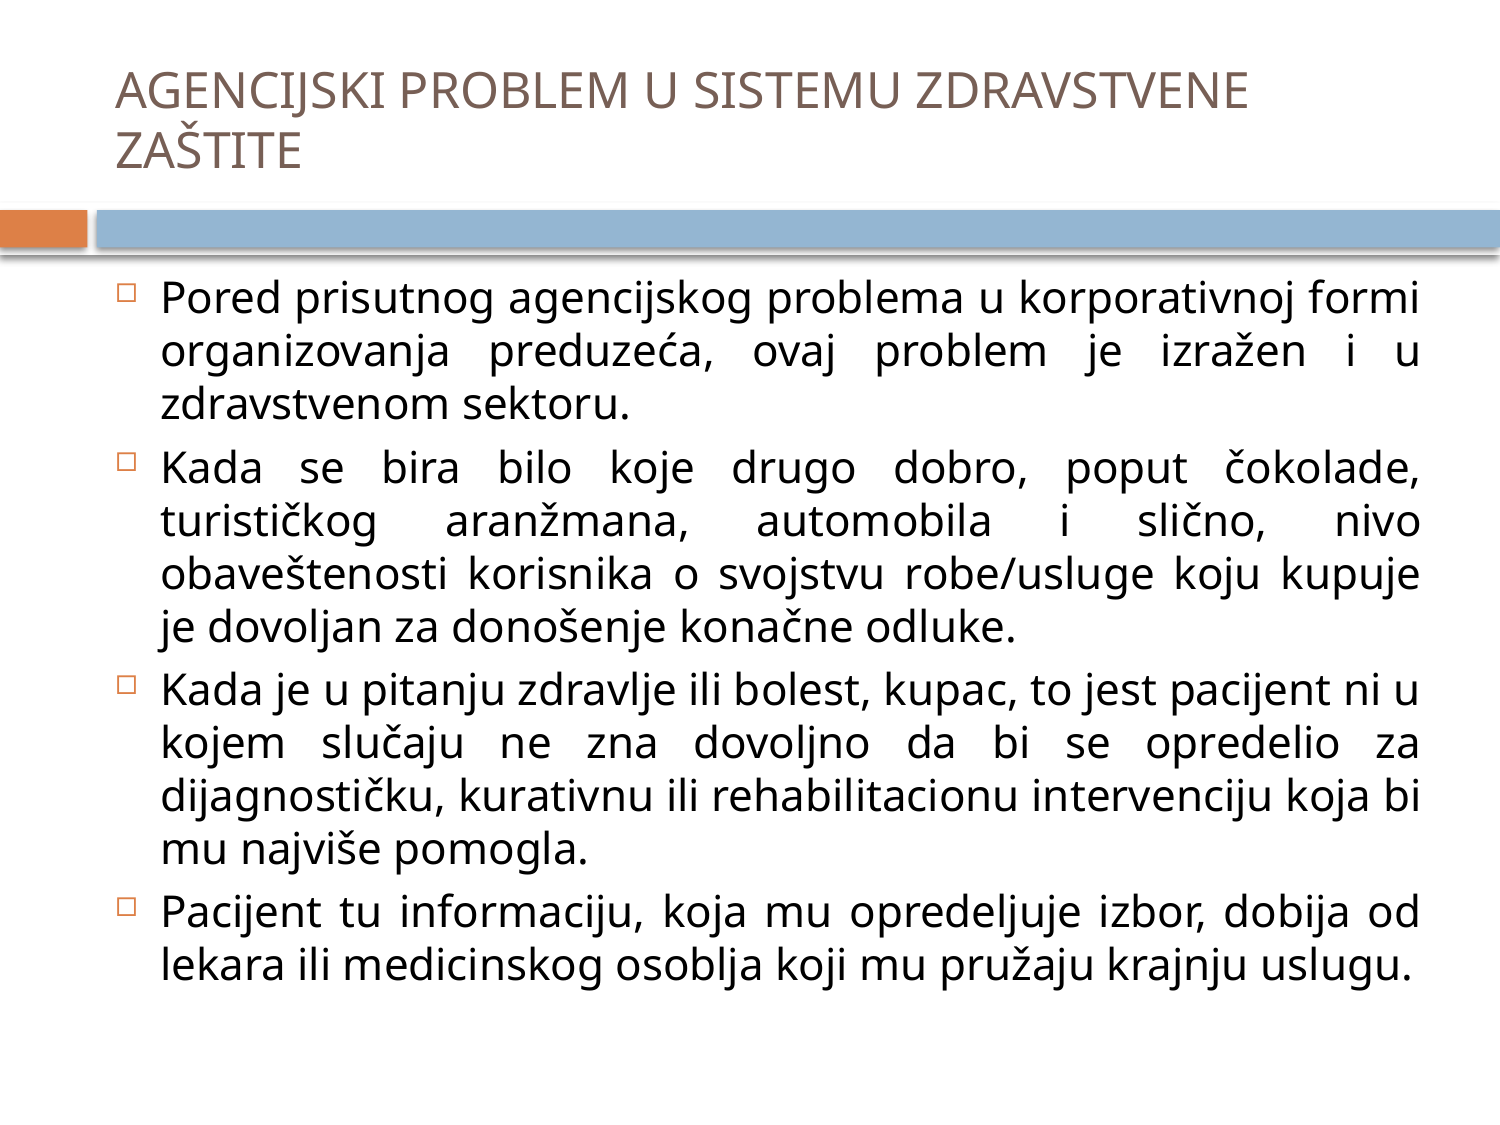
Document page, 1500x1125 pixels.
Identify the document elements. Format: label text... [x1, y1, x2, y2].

title AGENCIJSKI PROBLEM U SISTEMU ZDRAVSTVENE ZAŠTITE [100, 37, 1438, 200]
list Pored prisutnog agencijskog problema u korporativnoj formi organizovanja preduzeća, ovaj problem je izražen i u zdravstvenom sektoru. Kada se bira bilo koje drugo dobro, poput čokolade, turističkog aranžmana, automobila i slično, nivo obaveštenosti korisnika o svojstvu robe/usluge koju kupuje je dovoljan za donošenje konačne odluke. Kada je u pitanju zdravlje ili bolest, kupac, to jest pacijent ni u kojem slučaju ne zna dovoljno da bi se opredelio za dijagnostičku, kurativnu ili rehabilitacionu intervenciju koja bi mu najviše pomogla. Pacijent tu informaciju, koja mu opredeljuje izbor, dobija od lekara ili medicinskog osoblja koji mu pružaju krajnju uslugu. [100, 262, 1438, 1000]
